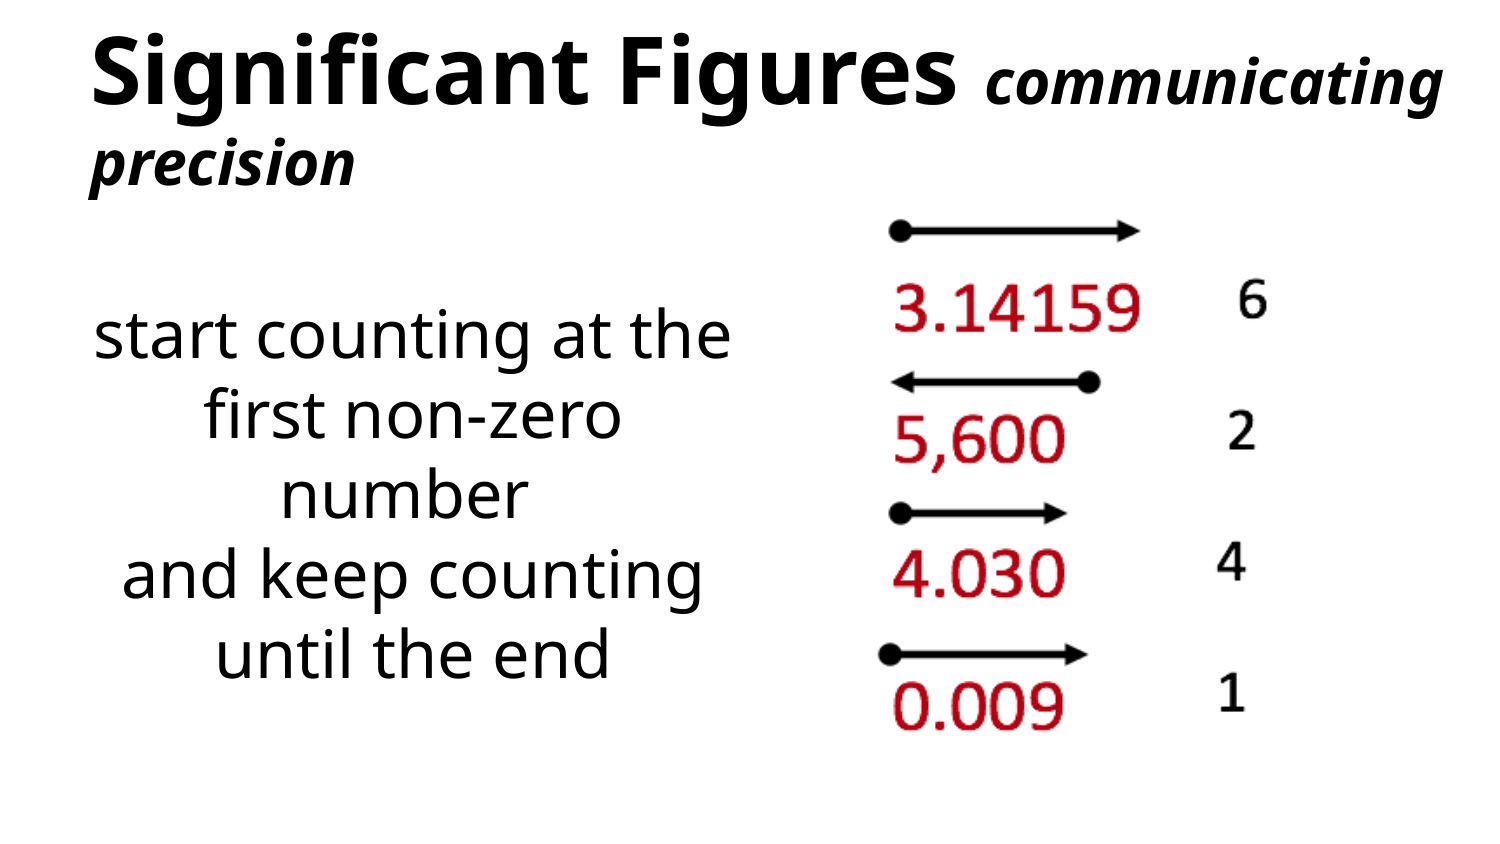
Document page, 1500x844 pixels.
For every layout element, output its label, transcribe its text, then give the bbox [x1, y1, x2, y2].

list start counting at the first non-zero number and keep counting until the end [75, 196, 753, 754]
picture [854, 196, 1298, 754]
title Significant Figures communicating precision [75, 33, 1478, 175]
